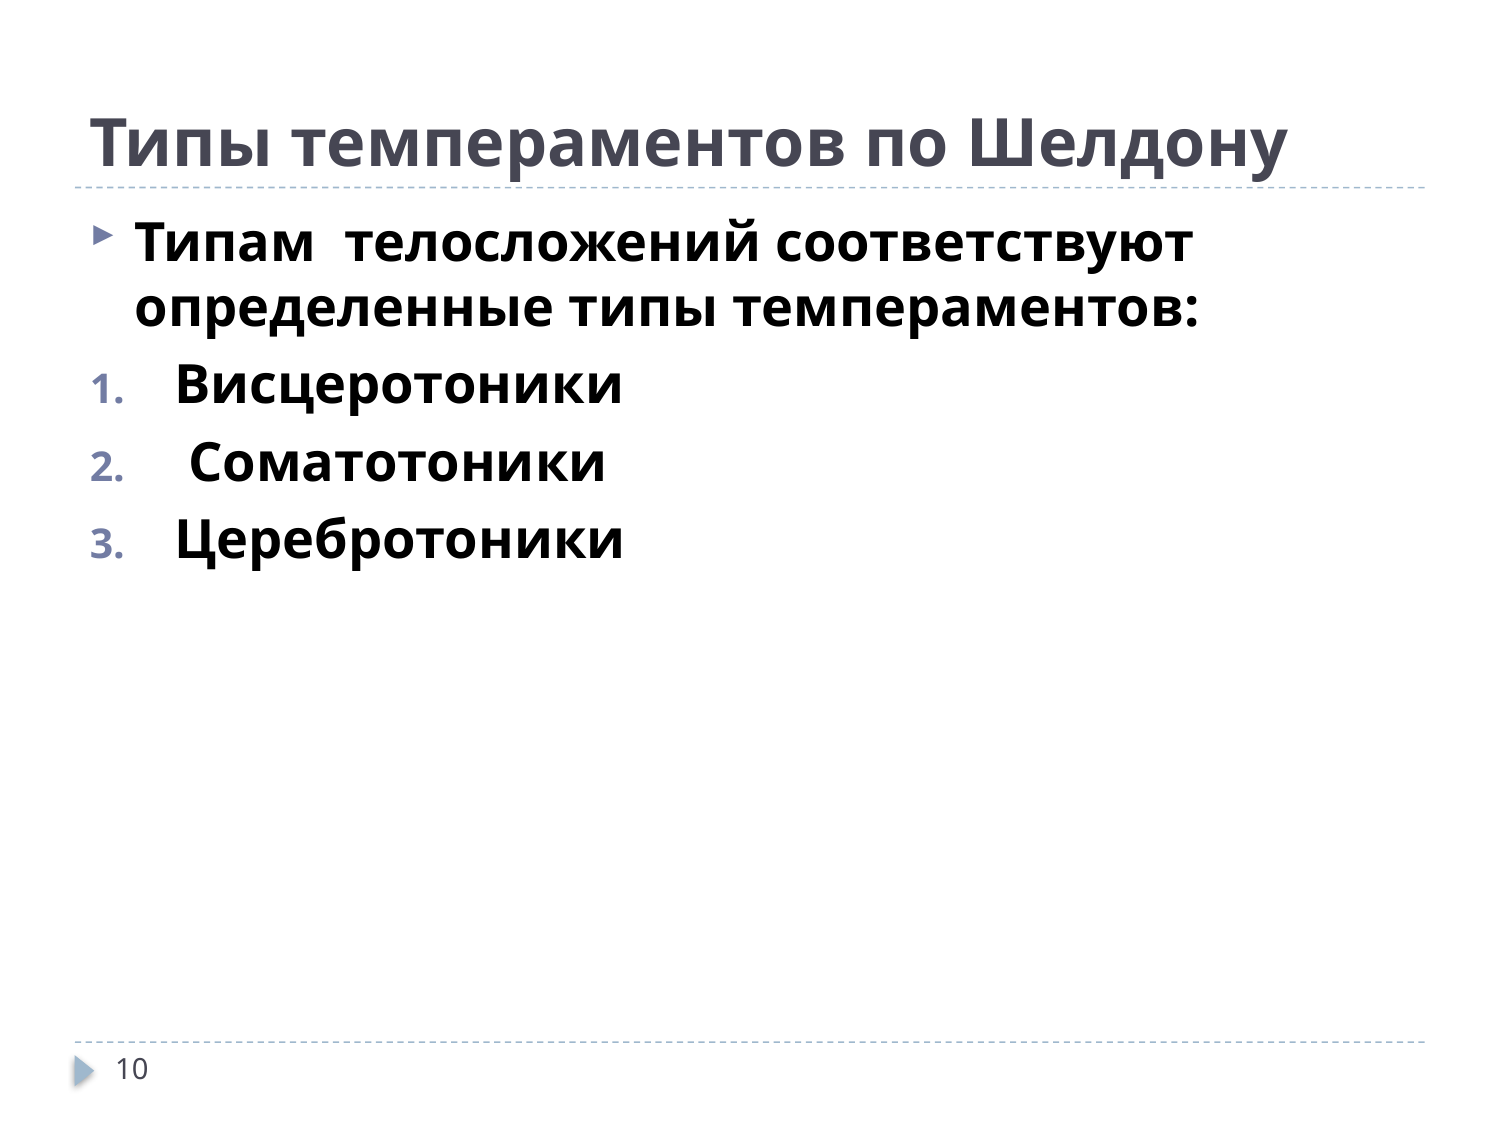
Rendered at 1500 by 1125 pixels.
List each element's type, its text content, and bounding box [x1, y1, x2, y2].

list Типам телосложений соответствуют определенные типы темпераментов: Висцеротоники Соматотоники Церебротоники [75, 200, 1425, 1010]
slide_number 10 [100, 1042, 426, 1103]
title Типы темпераментов по Шелдону [75, 24, 1425, 188]
